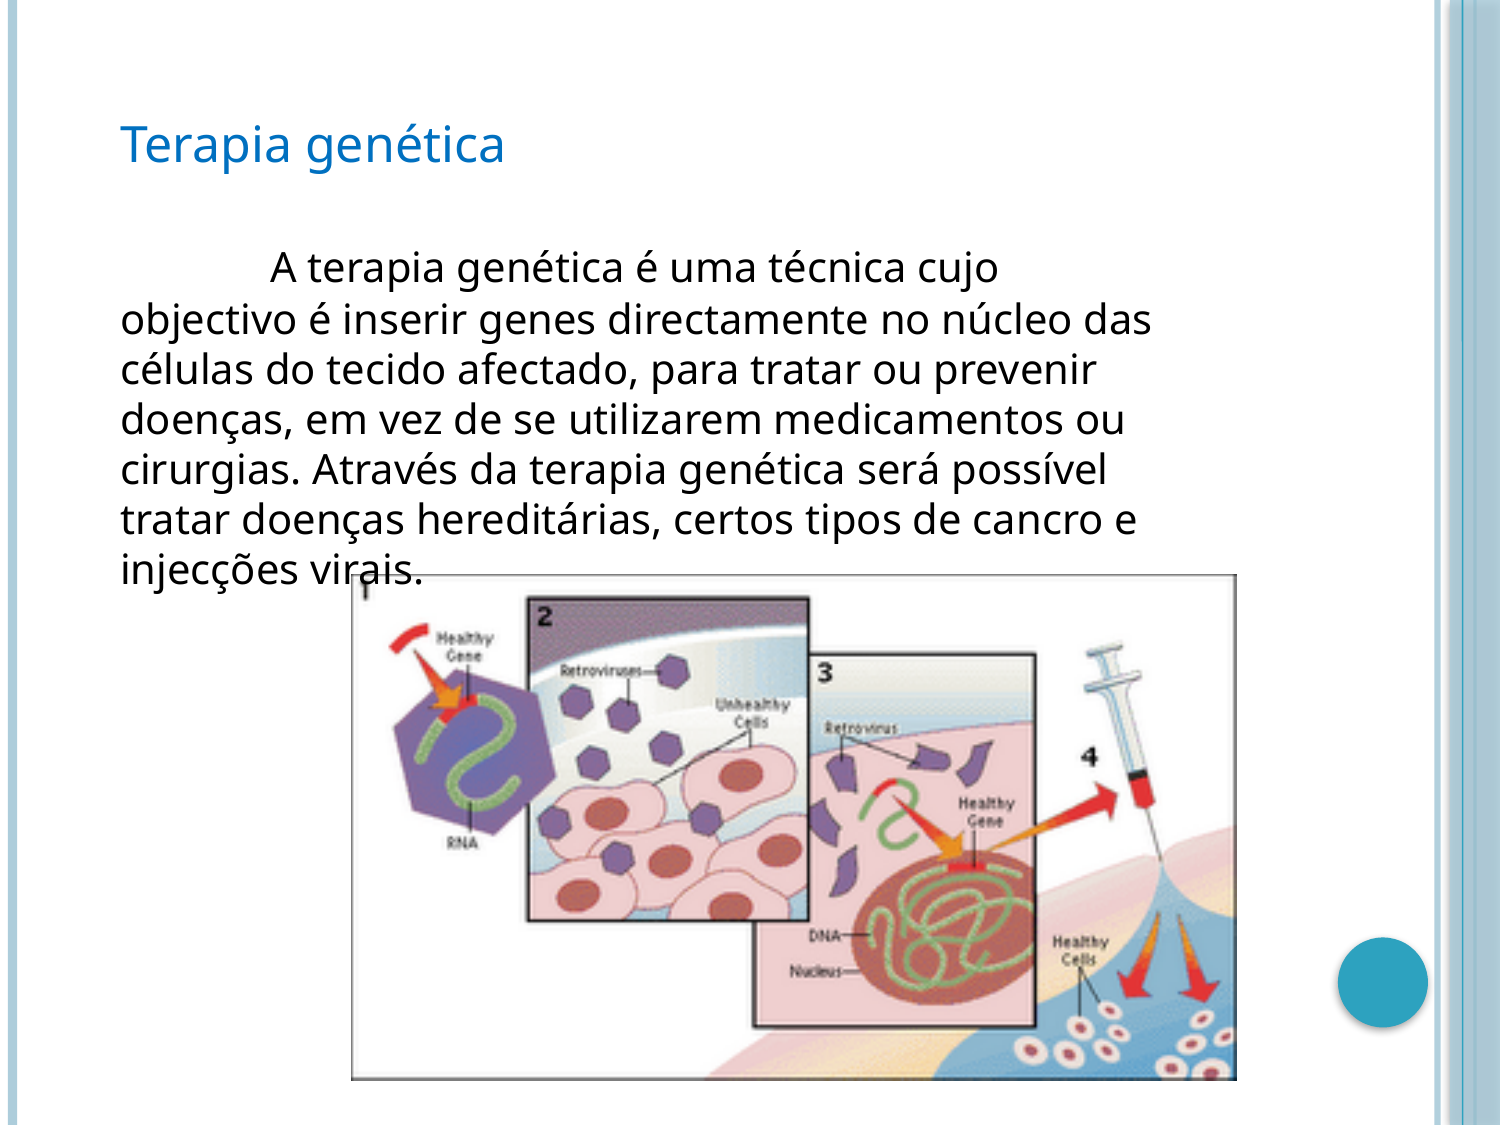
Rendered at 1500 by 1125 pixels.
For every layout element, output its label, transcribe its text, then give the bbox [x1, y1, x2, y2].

text_box Terapia genética A terapia genética é uma técnica cujo objectivo é inserir genes directamente no núcleo das células do tecido afectado, para tratar ou prevenir doenças, em vez de se utilizarem medicamentos ou cirurgias. Através da terapia genética será possível tratar doenças hereditárias, certos tipos de cancro e injecções virais. [105, 105, 1184, 601]
picture [350, 573, 1238, 1081]
